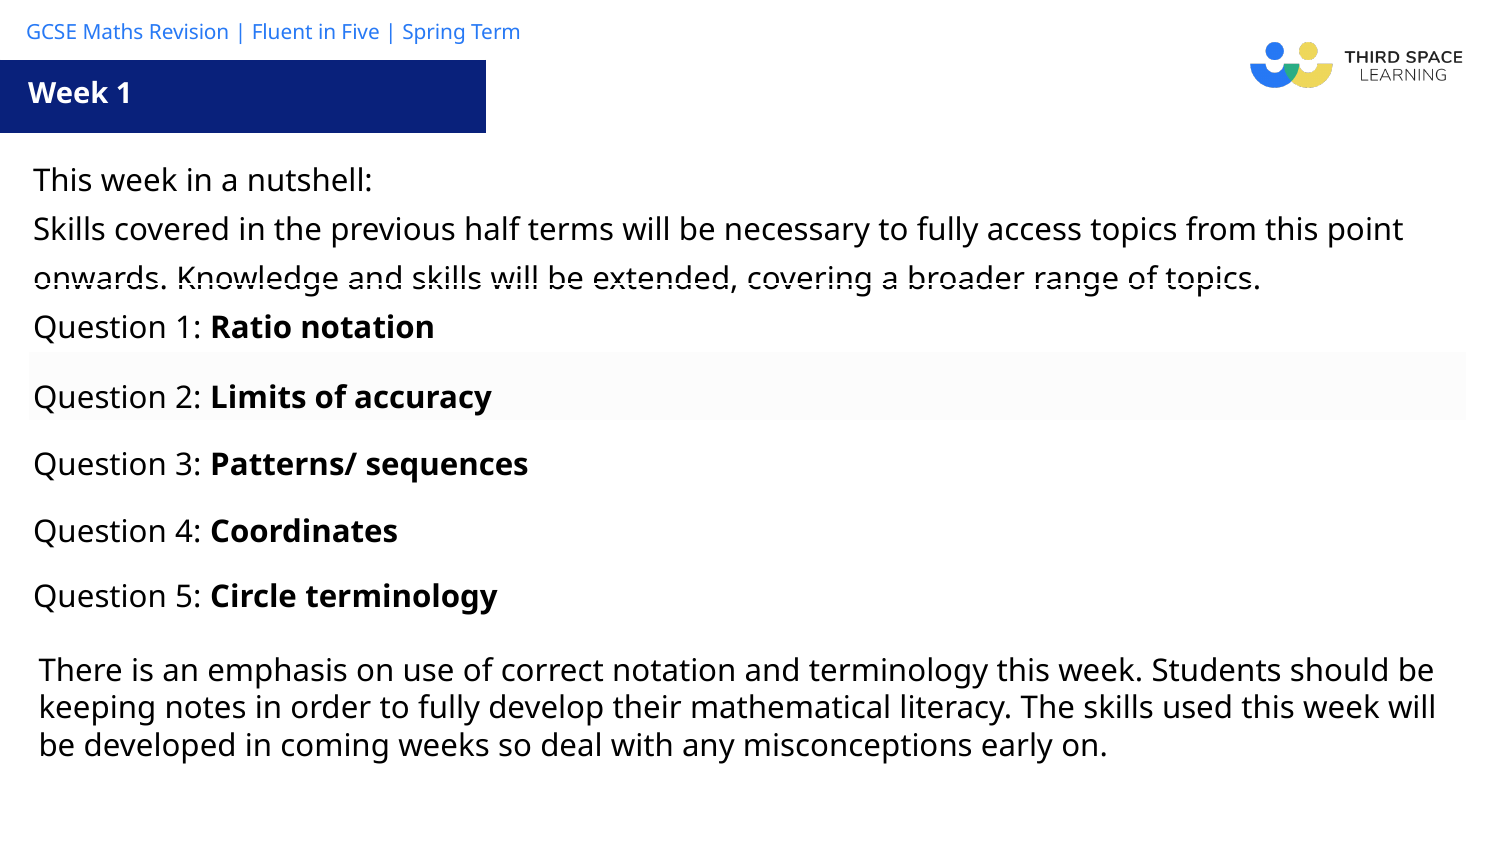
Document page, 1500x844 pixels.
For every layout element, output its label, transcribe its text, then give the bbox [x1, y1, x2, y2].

table_header This week in a nutshell: Skills covered in the previous half terms will be necessary to fully access topics from this point onwards. Knowledge and skills will be extended, covering a broader range of topics. [29, 149, 1466, 283]
table_cell Question 5: Circle terminology [29, 556, 1466, 619]
table_cell Question 2: Limits of accuracy [29, 352, 1466, 420]
table_cell Question 3: Patterns/ sequences [29, 422, 1466, 487]
text_box Week 1 [13, 59, 383, 125]
picture [1250, 33, 1465, 99]
text_box There is an emphasis on use of correct notation and terminology this week. Students should be keeping notes in order to fully develop their mathematical literacy. The skills used this week will be developed in coming weeks so deal with any misconceptions early on. [23, 635, 1472, 778]
table_cell Question 4: Coordinates [29, 489, 1466, 554]
table_cell Question 1: Ratio notation [29, 285, 1466, 350]
